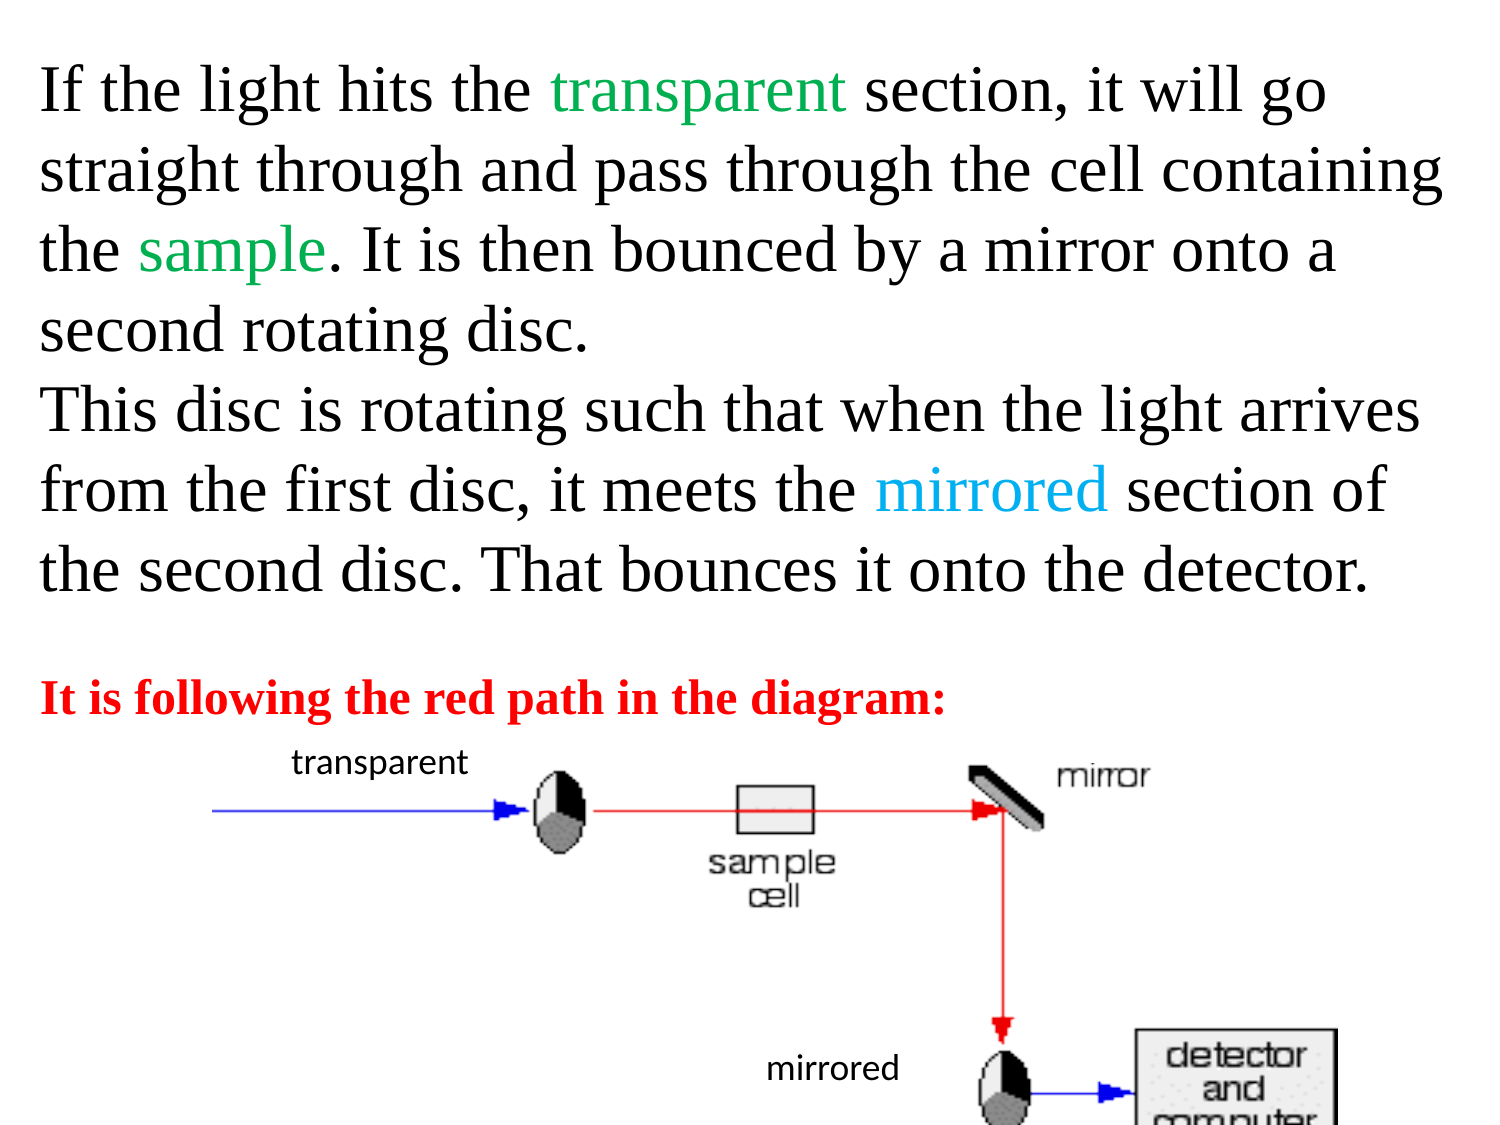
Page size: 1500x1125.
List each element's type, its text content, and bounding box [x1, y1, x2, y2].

text_box transparent [276, 729, 493, 762]
text_box If the light hits the transparent section, it will go straight through and pass through the cell containing the sample. It is then bounced by a mirror onto a second rotating disc. This disc is rotating such that when the light arrives from the first disc, it meets the mirrored section of the second disc. That bounces it onto the detector. It is following the red path in the diagram: [24, 37, 1475, 732]
picture [212, 763, 1338, 1125]
